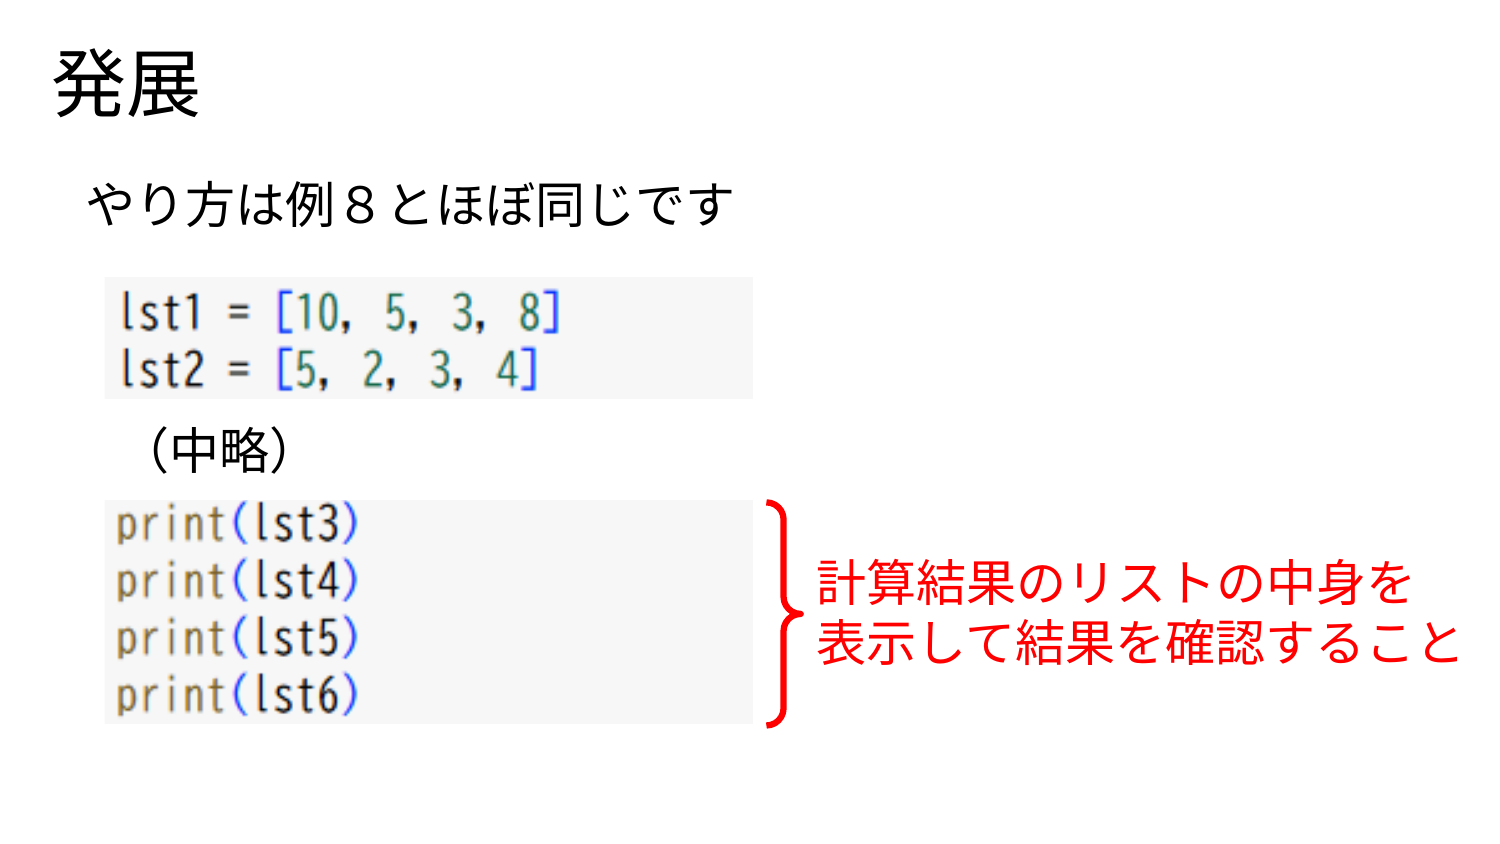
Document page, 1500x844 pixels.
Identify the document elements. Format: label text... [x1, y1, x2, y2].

text_box [766, 502, 801, 726]
title 発展 [36, 21, 1435, 131]
picture [104, 500, 754, 724]
text_box 計算結果のリストの中身を 表示して結果を確認すること [801, 536, 1489, 687]
text_box （中略） [104, 406, 338, 495]
picture [104, 277, 754, 400]
text_box やり方は例８とほぼ同じです [70, 158, 837, 249]
